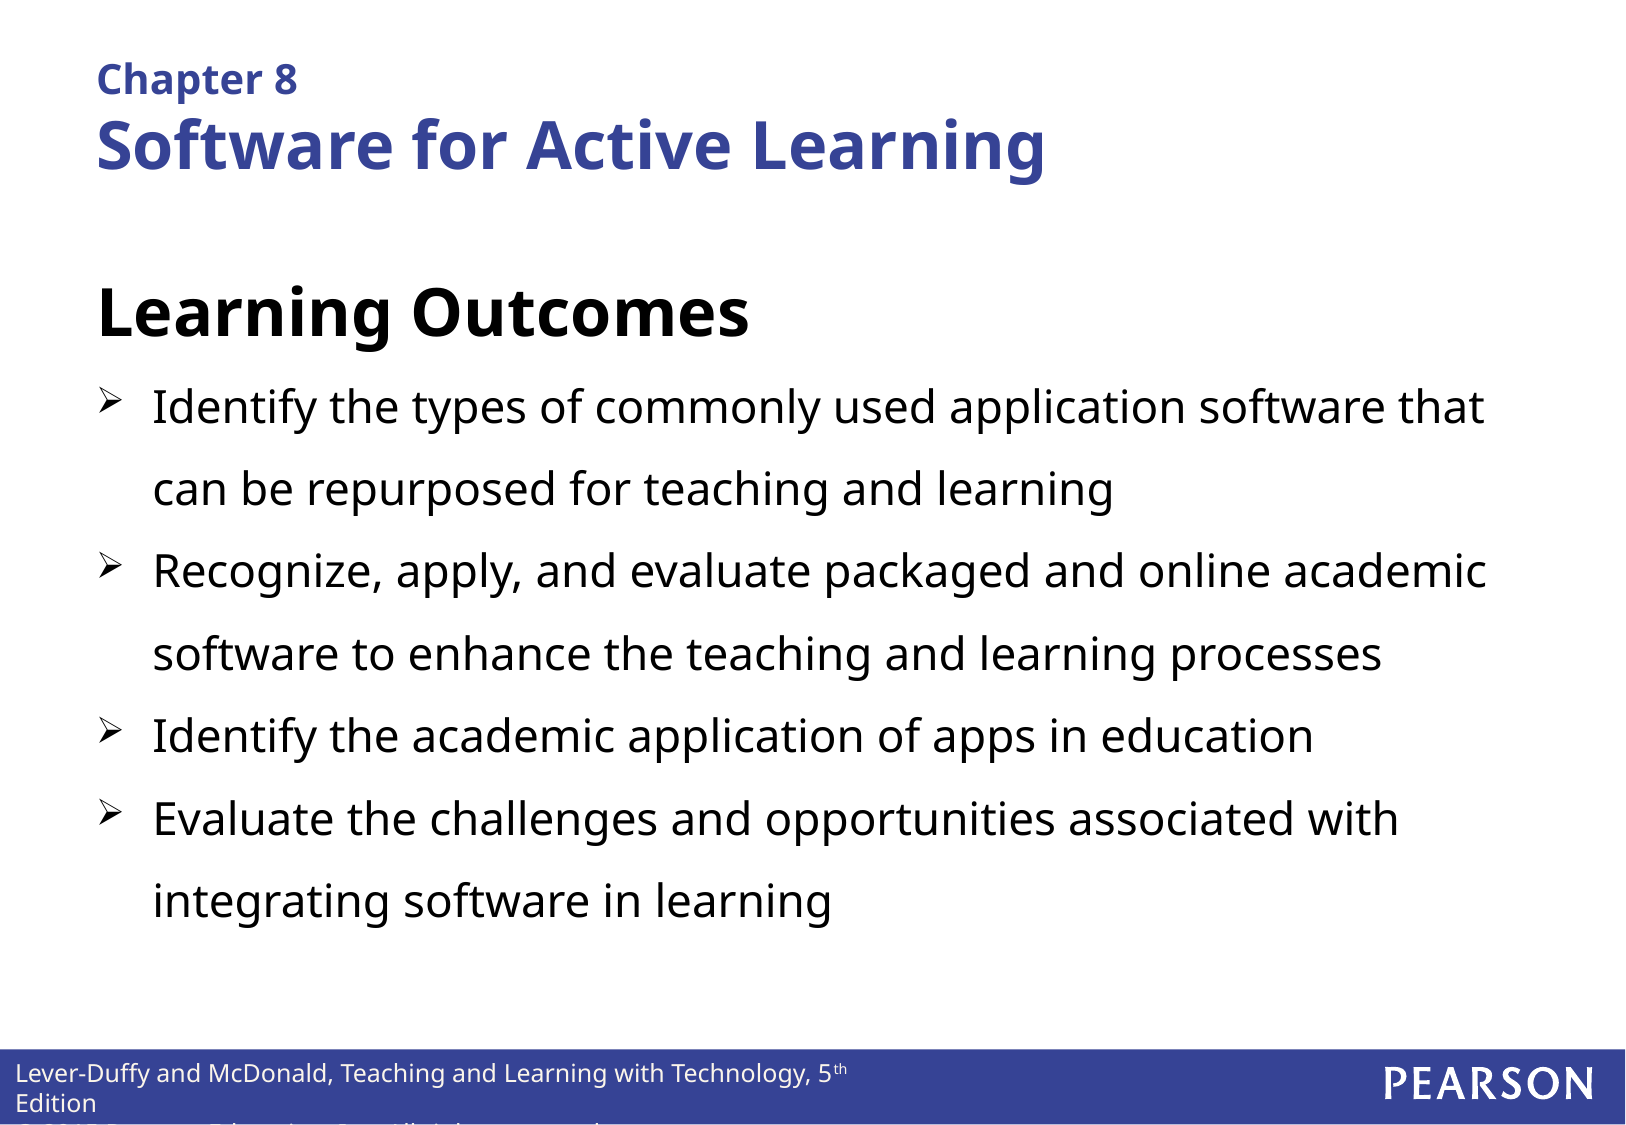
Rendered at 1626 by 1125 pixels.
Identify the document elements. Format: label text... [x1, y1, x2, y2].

title Chapter 8 Software for Active Learning [81, 45, 1544, 233]
list Learning Outcomes Identify the types of commonly used application software that can be repurposed for teaching and learning Recognize, apply, and evaluate packaged and online academic software to enhance the teaching and learning processes Identify the academic application of apps in education Evaluate the challenges and opportunities associated with integrating software in learning [81, 262, 1544, 1005]
